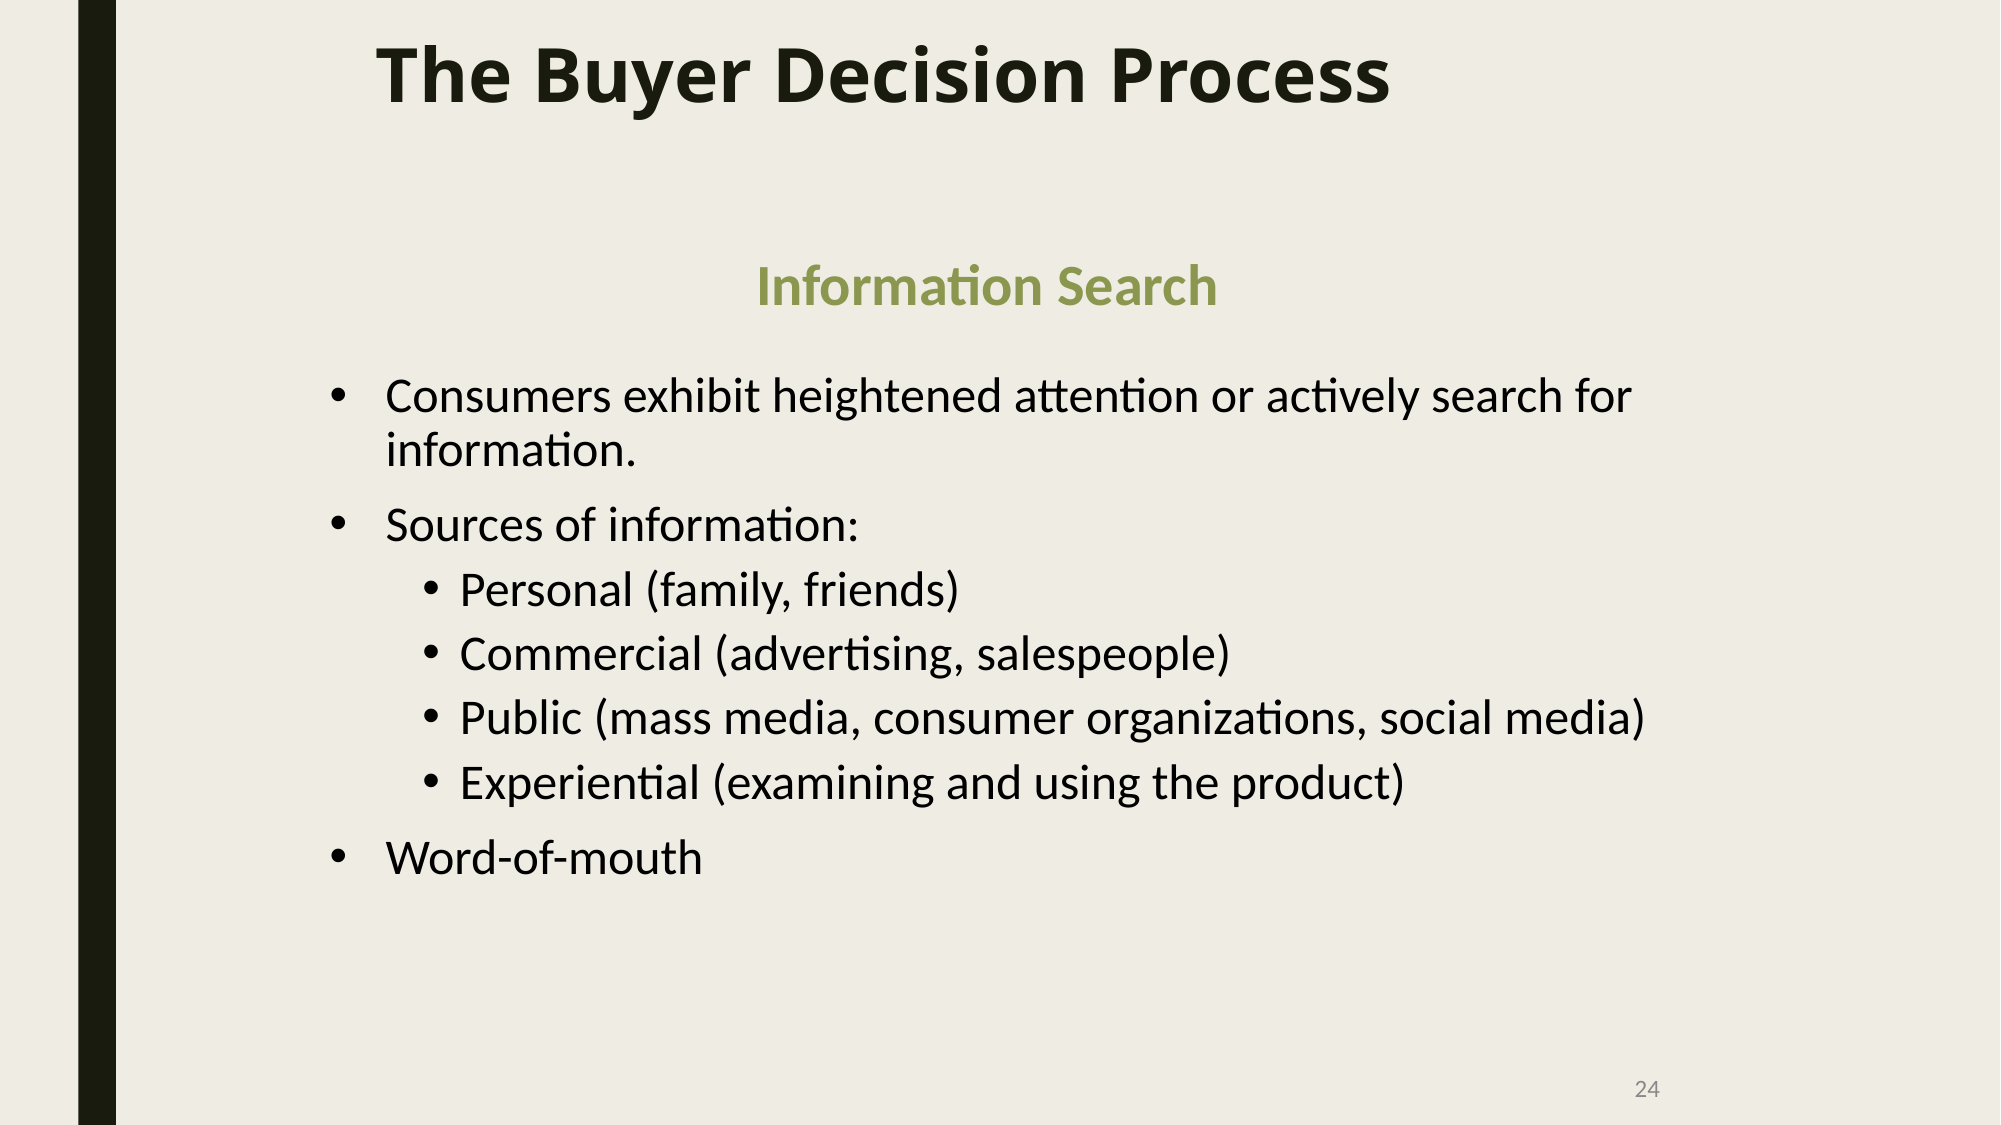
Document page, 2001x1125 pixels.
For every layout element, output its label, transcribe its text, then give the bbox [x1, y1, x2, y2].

title The Buyer Decision Process [360, 31, 1640, 271]
text_box Consumers exhibit heightened attention or actively search for information. Sources of information: Personal (family, friends) Commercial (advertising, salespeople) Public (mass media, consumer organizations, social media) Experiential (examining and using the product) Word-of-mouth [314, 362, 1756, 951]
text_box [391, 228, 1567, 291]
text_box Information Search [399, 240, 1575, 303]
slide_number 24 [1325, 1057, 1675, 1118]
